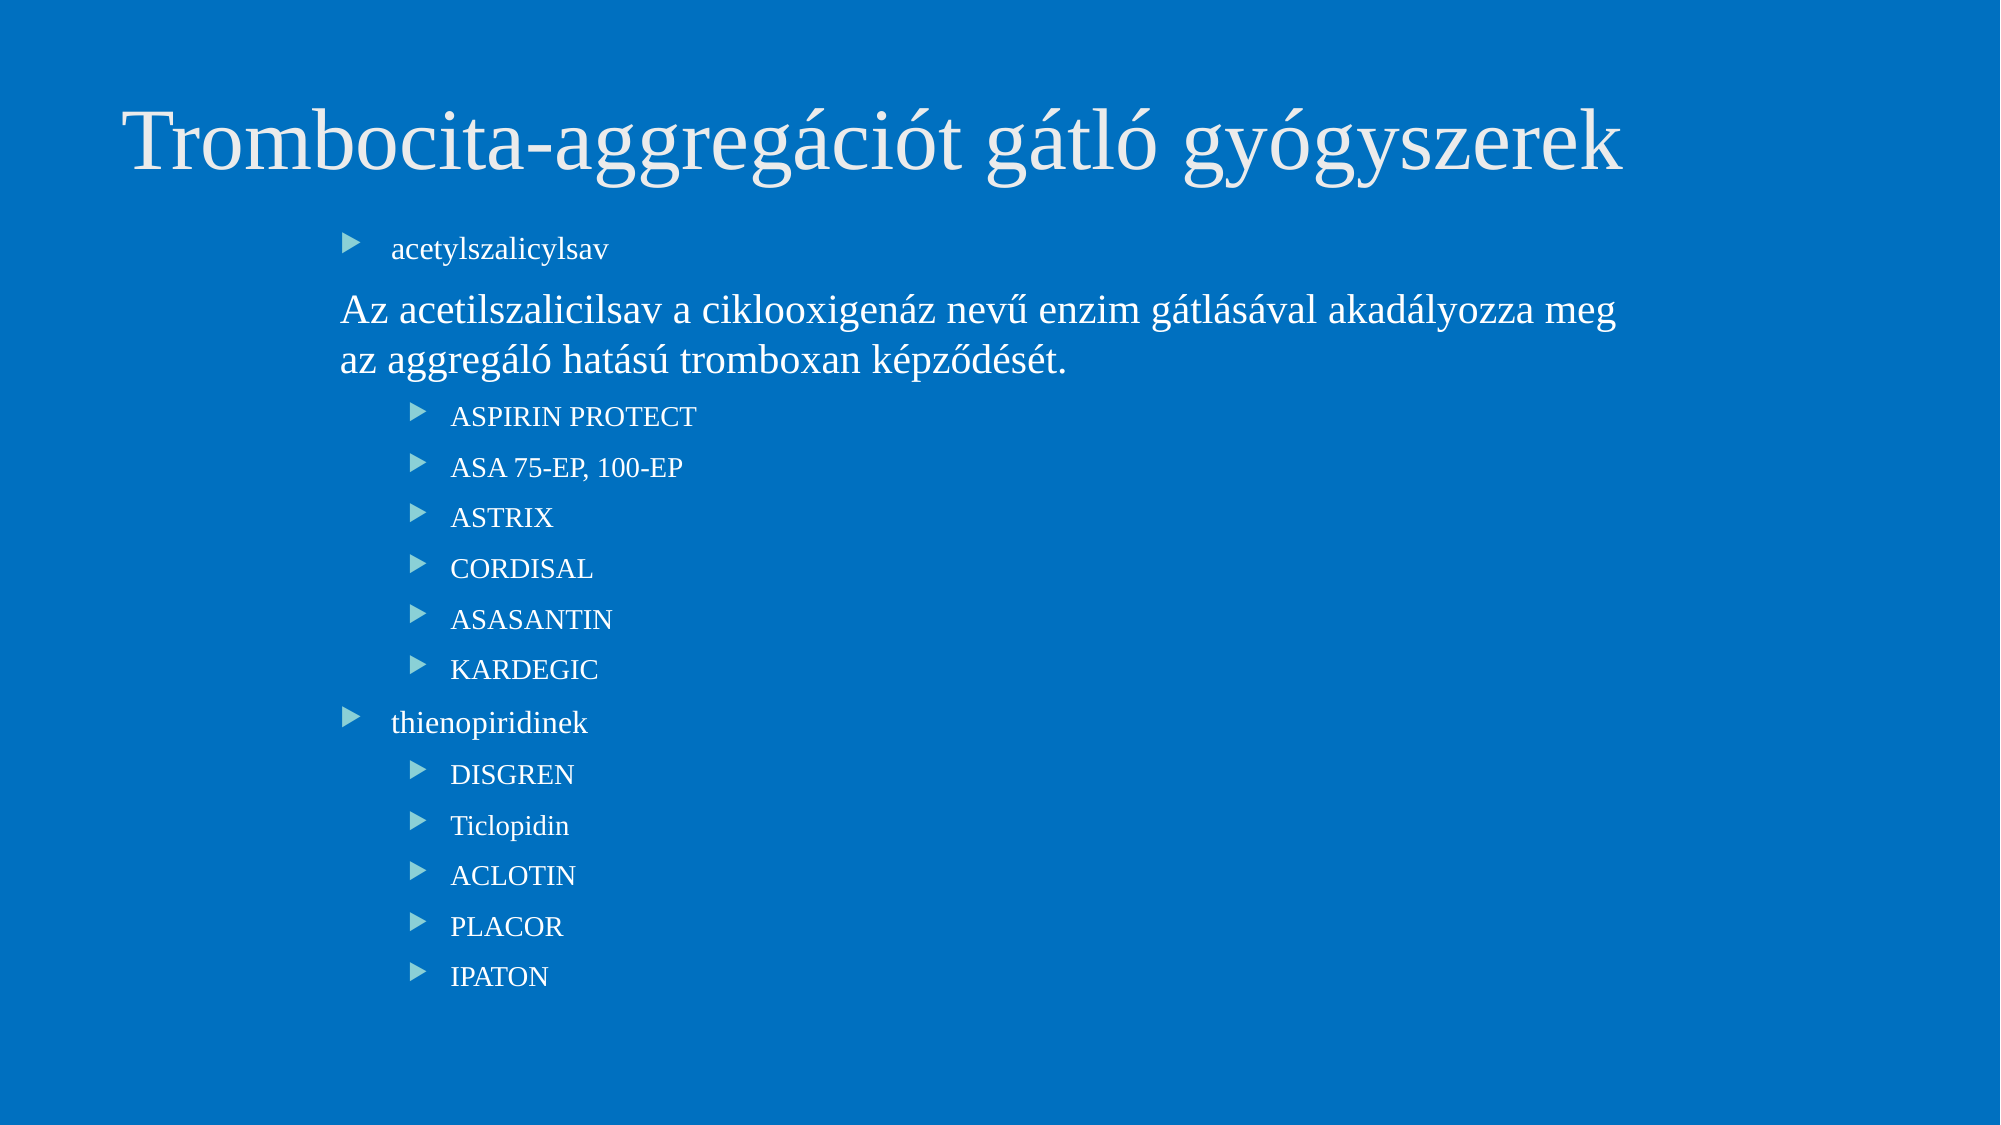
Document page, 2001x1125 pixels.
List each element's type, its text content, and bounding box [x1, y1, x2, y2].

list acetylszalicylsav Az acetilszalicilsav a ciklooxigenáz nevű enzim gátlásával akadályozza meg az aggregáló hatású tromboxan képződését. ASPIRIN PROTECT ASA 75-EP, 100-EP ASTRIX CORDISAL ASASANTIN KARDEGIC thienopiridinek DISGREN Ticlopidin ACLOTIN PLACOR IPATON [324, 219, 1675, 1005]
title Trombocita-aggregációt gátló gyógyszerek [106, 74, 1649, 304]
